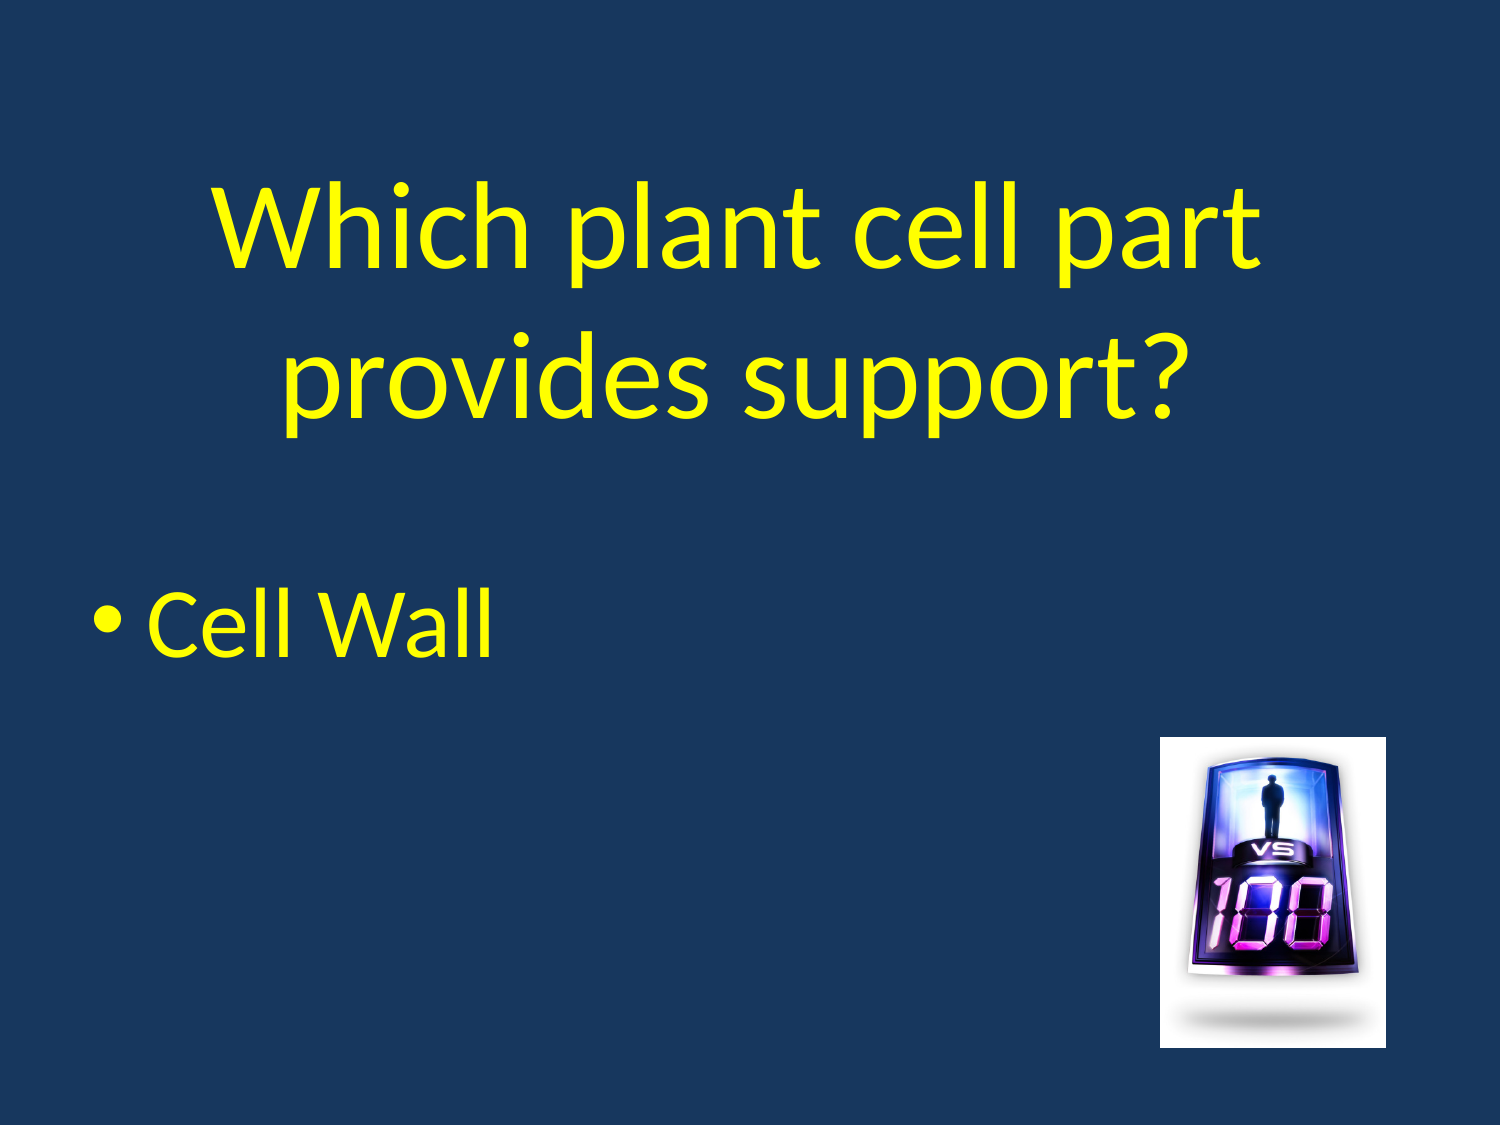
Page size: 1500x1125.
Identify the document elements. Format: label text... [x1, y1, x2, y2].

list Cell Wall [75, 549, 1425, 725]
title Which plant cell part provides support? [62, 200, 1413, 388]
picture [1160, 737, 1386, 1049]
